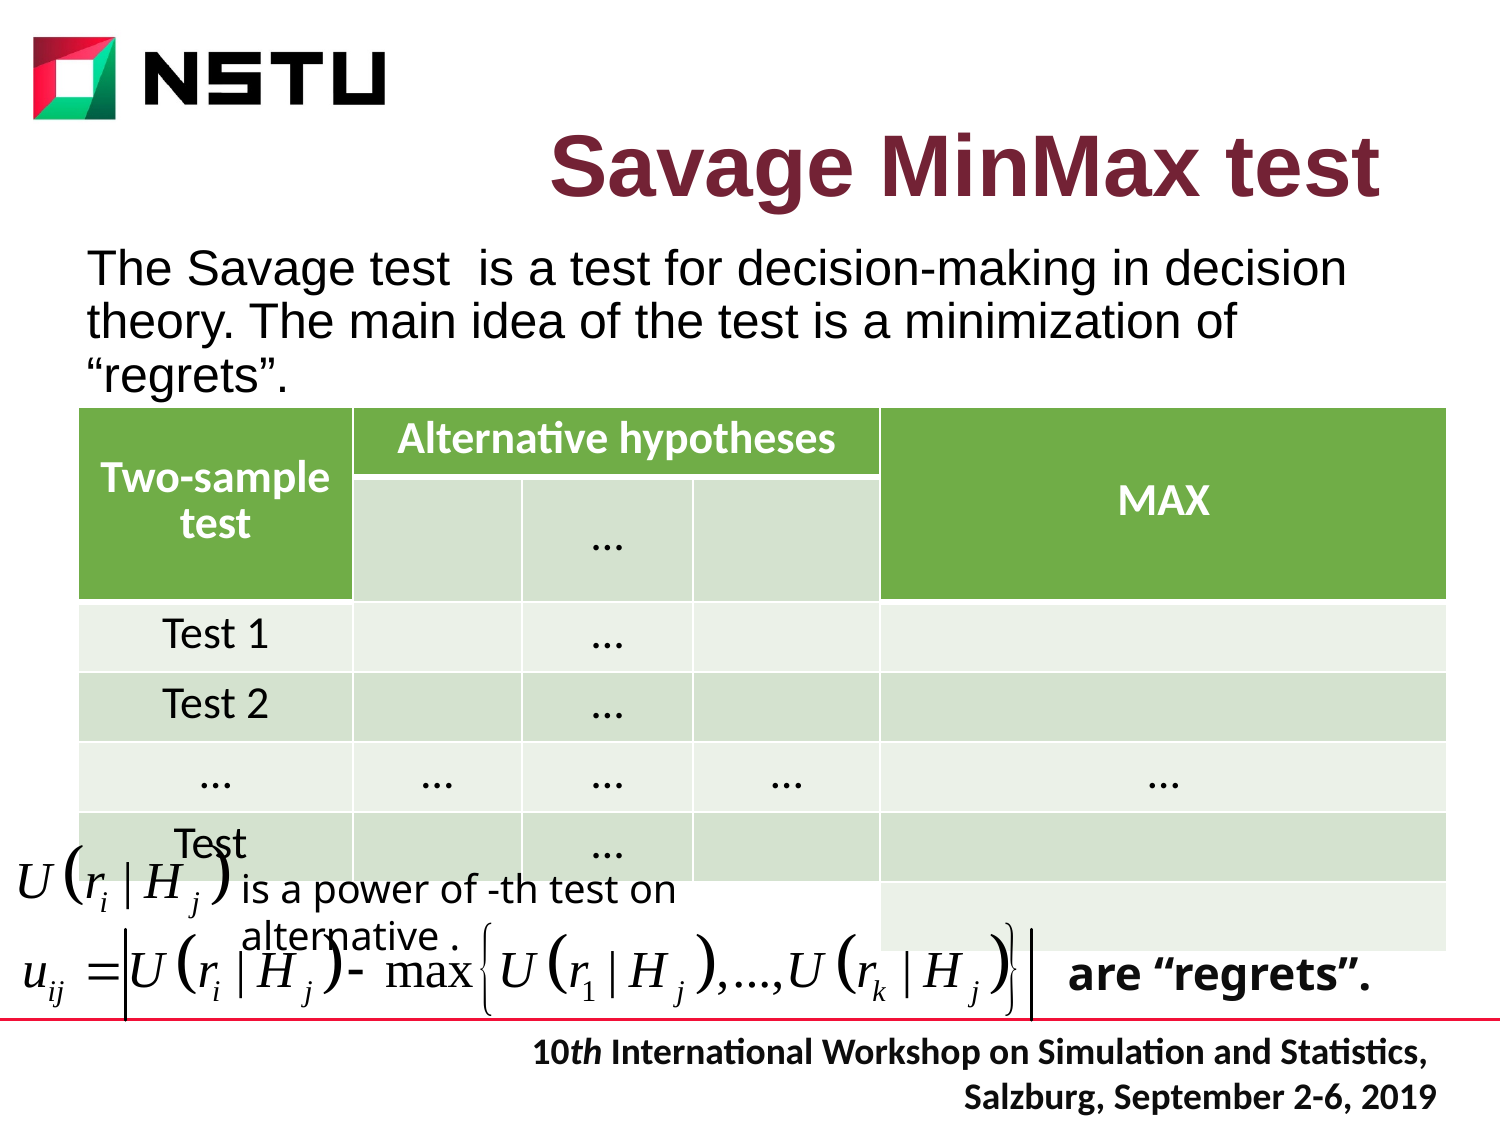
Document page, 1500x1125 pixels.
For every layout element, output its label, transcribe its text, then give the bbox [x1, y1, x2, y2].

picture [33, 0, 385, 157]
text_box are “regrets”. [1052, 937, 1458, 1008]
text_box 10th International Workshop on Simulation and Statistics, Salzburg, September 2-6, 2019 [71, 1020, 1453, 1125]
title Savage MinMax test [103, 59, 1397, 278]
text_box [15, 918, 1046, 1031]
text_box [11, 838, 237, 934]
